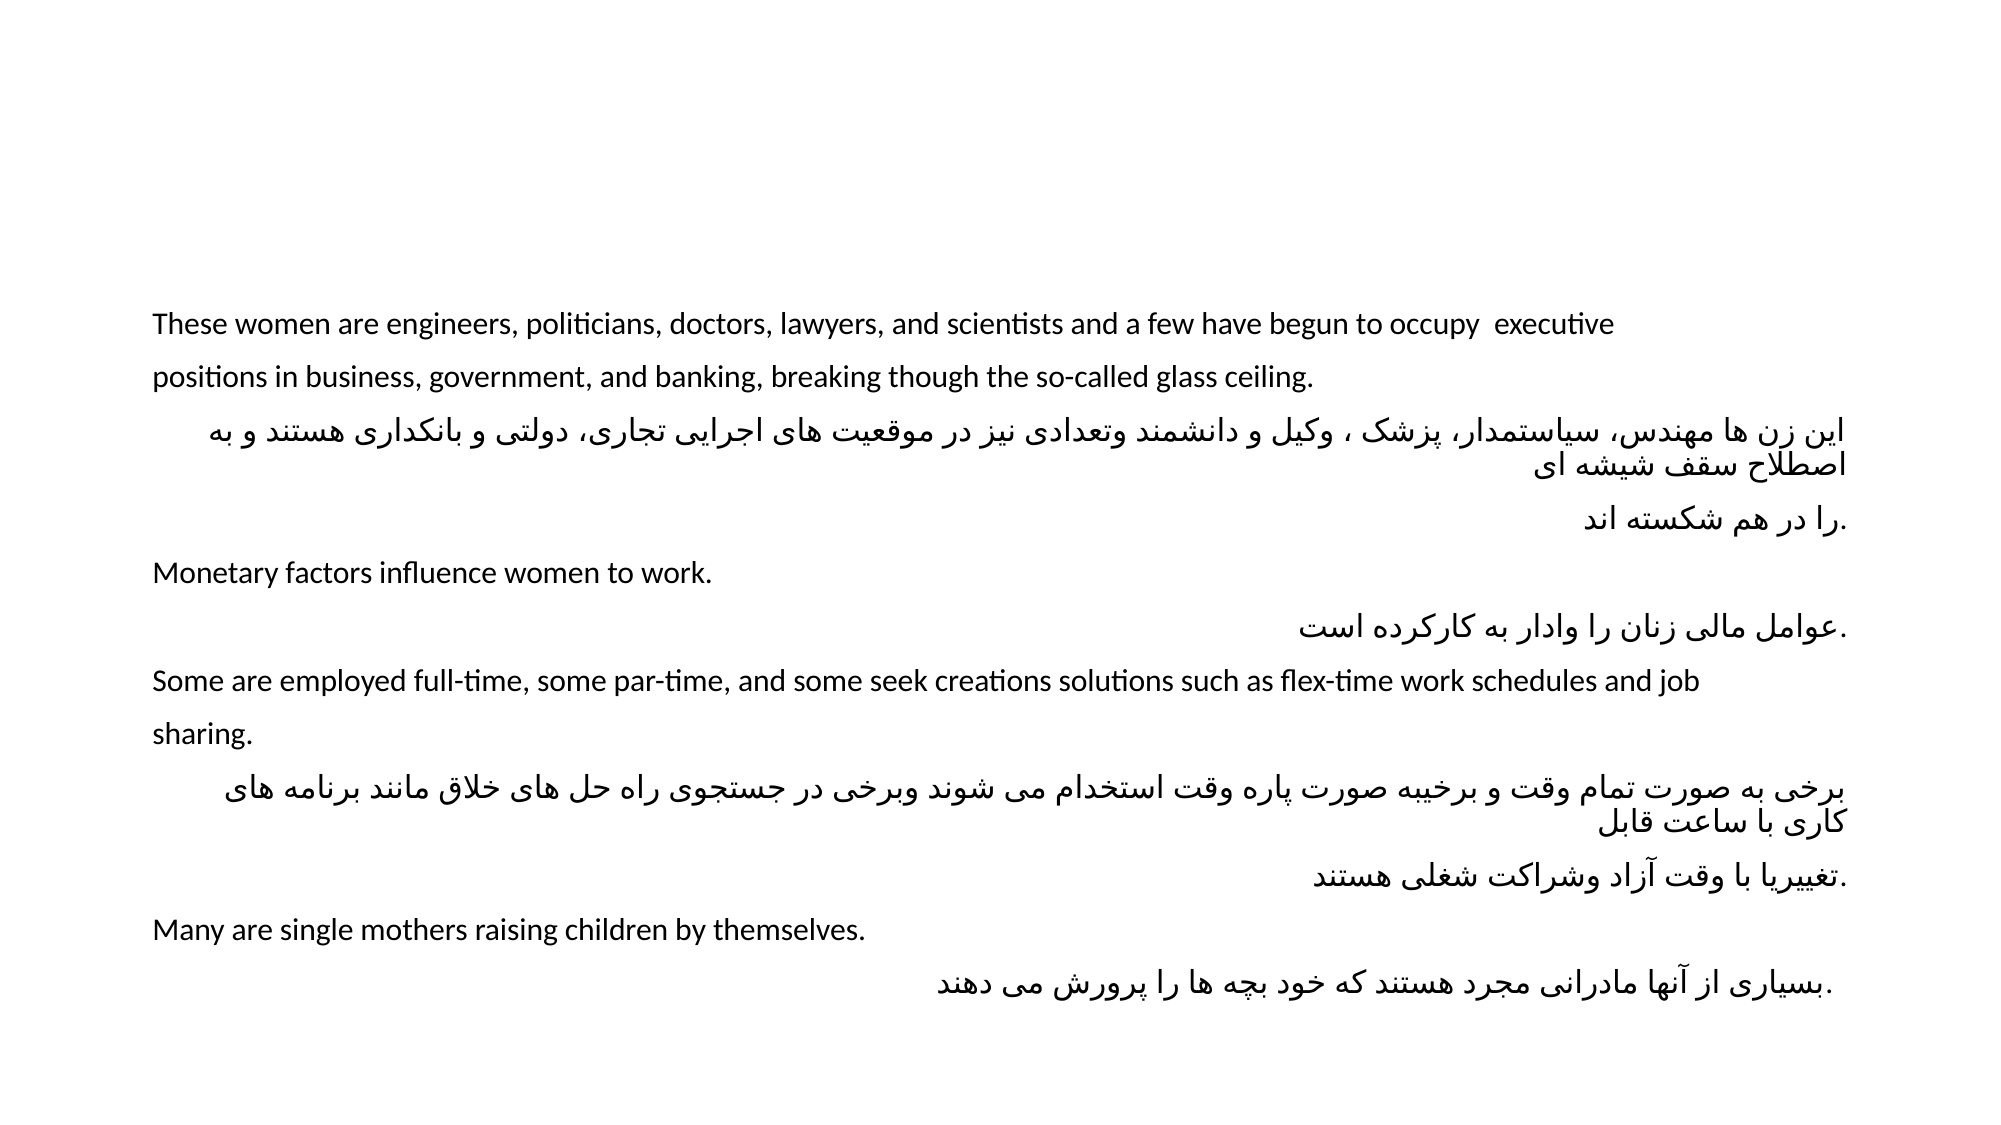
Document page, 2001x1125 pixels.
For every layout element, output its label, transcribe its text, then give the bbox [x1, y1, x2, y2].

list These women are engineers, politicians, doctors, lawyers, and scientists and a few have begun to occupy executive positions in business, government, and banking, breaking though the so-called glass ceiling. این زن ها مهندس، سیاستمدار، پزشک ، وکیل و دانشمند وتعدادی نیز در موقعیت های اجرایی تجاری، دولتی و بانکداری هستند و به اصطلاح سقف شیشه ای را در هم شکسته اند. Monetary factors influence women to work. عوامل مالی زنان را وادار به کارکرده است. Some are employed full-time, some par-time, and some seek creations solutions such as flex-time work schedules and job sharing. برخی به صورت تمام وقت و برخیبه صورت پاره وقت استخدام می شوند وبرخی در جستجوی راه حل های خلاق مانند برنامه های کاری با ساعت قابل تغییریا با وقت آزاد وشراکت شغلی هستند. Many are single mothers raising children by themselves. بسیاری از آنها مادرانی مجرد هستند که خود بچه ها را پرورش می دهند. [137, 299, 1863, 1014]
